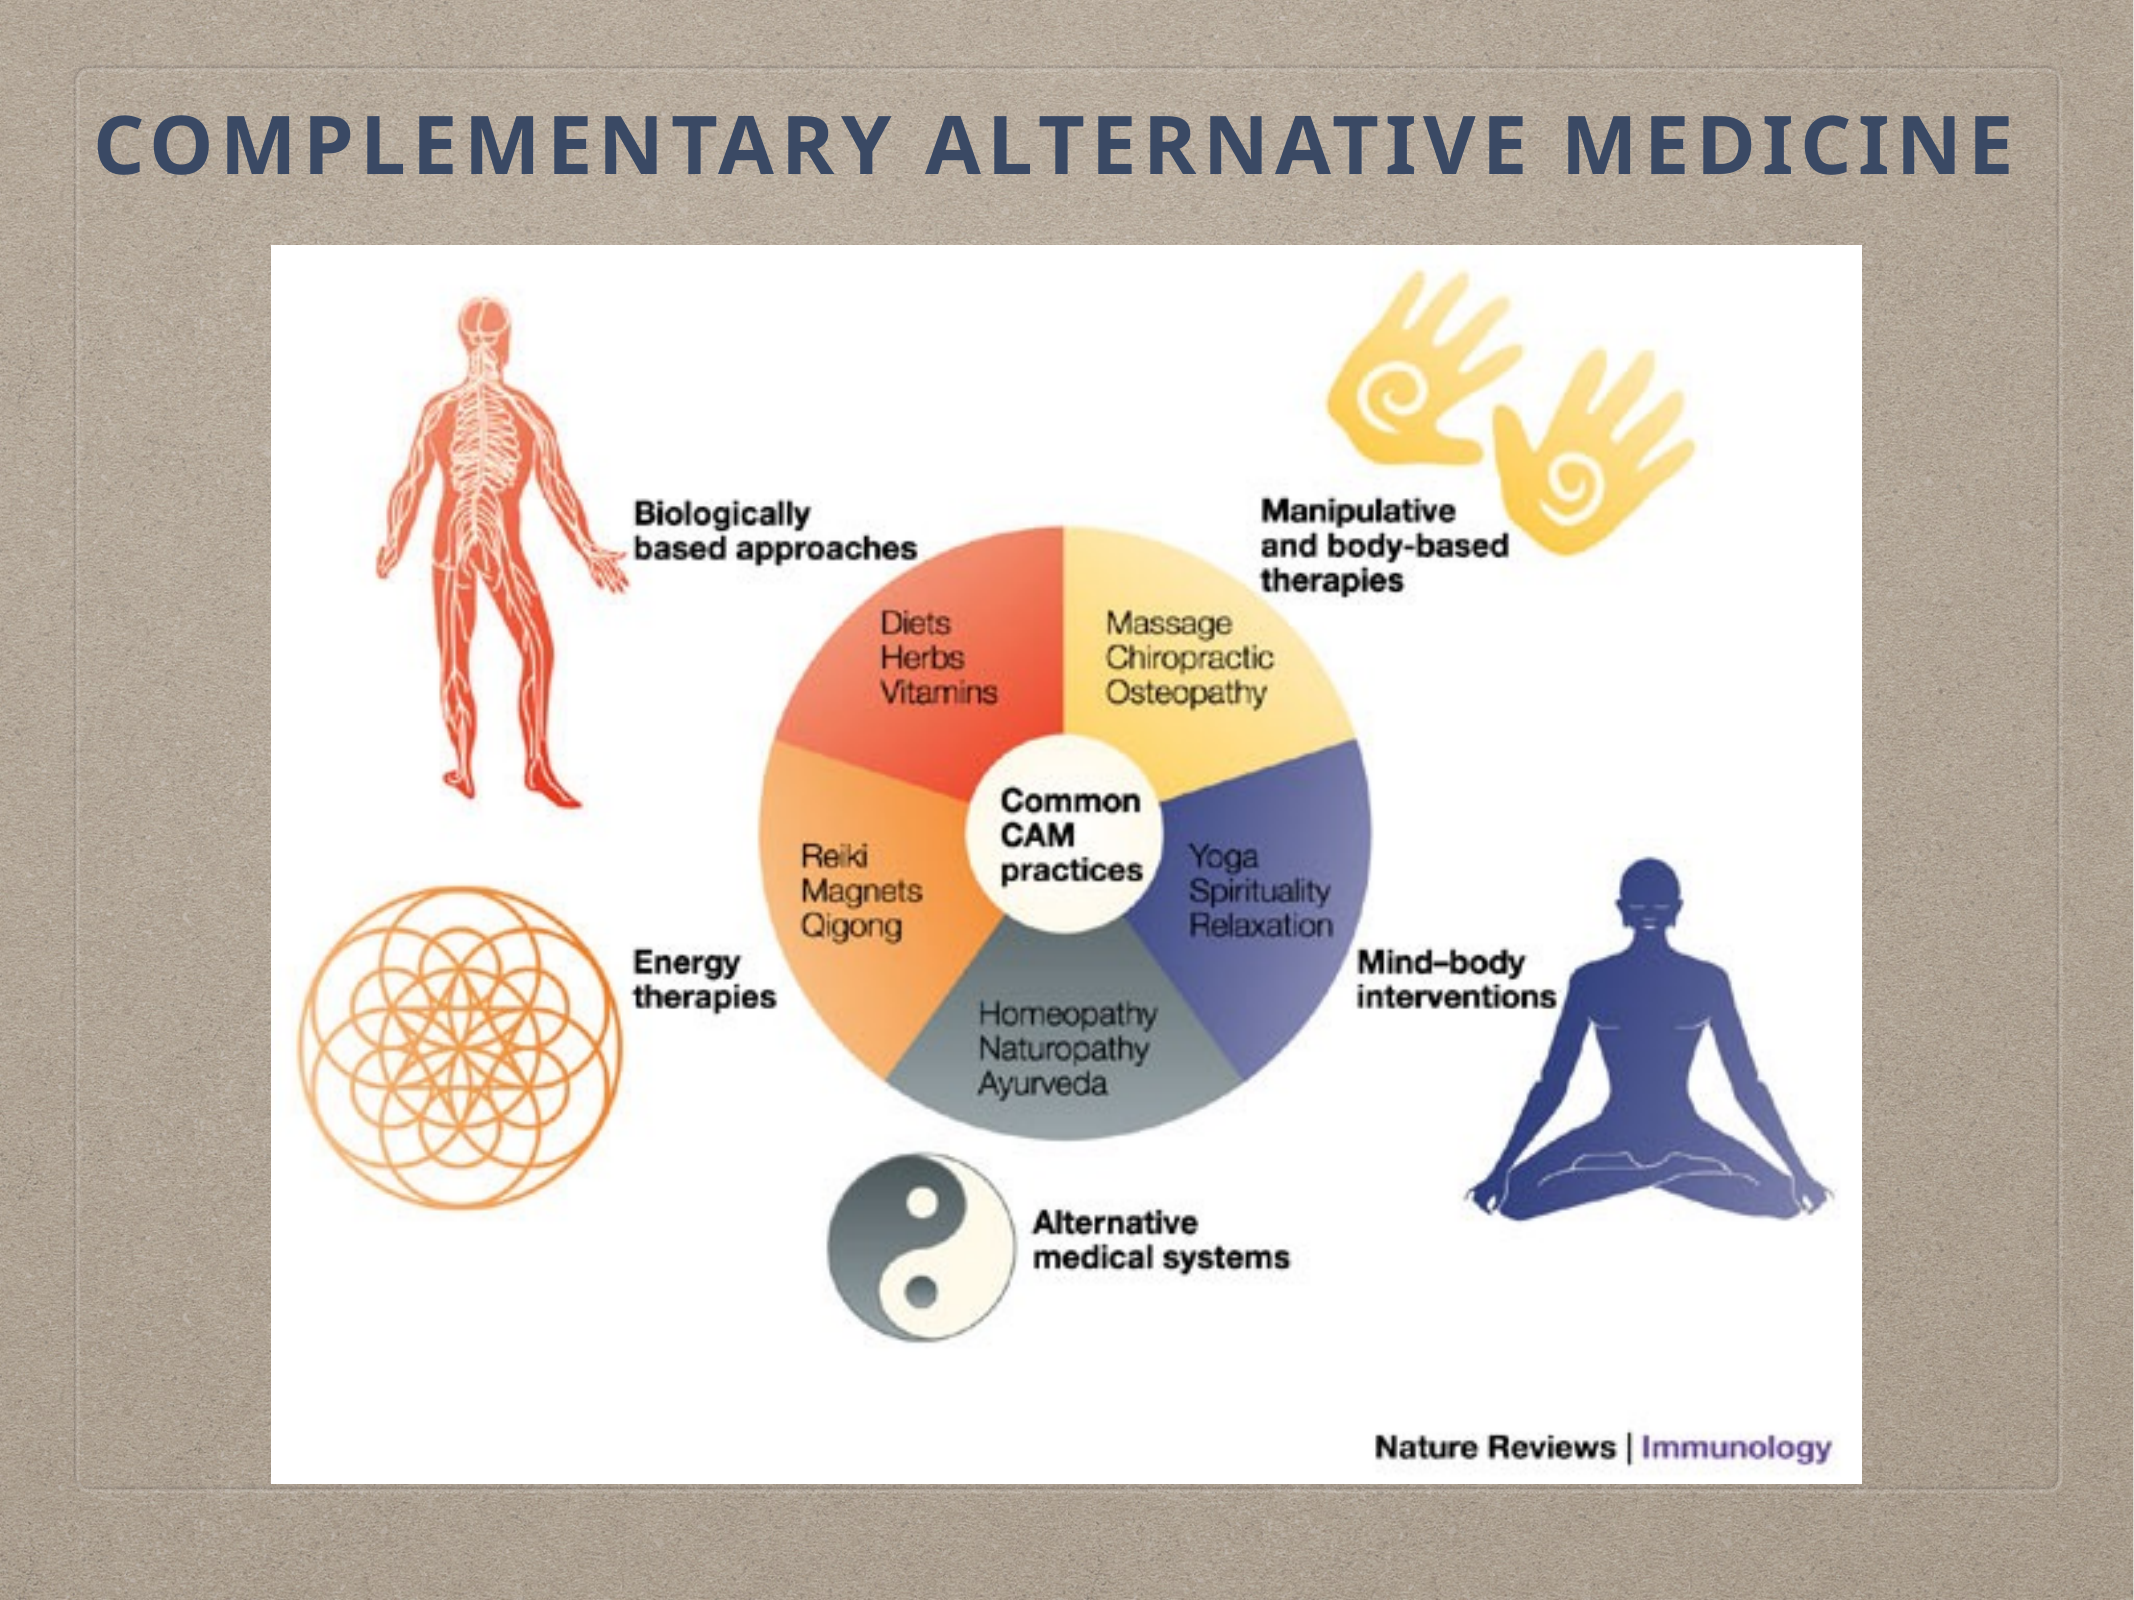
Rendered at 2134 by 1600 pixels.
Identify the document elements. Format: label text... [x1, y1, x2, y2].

title Complementary Alternative Medicine [84, 103, 2069, 249]
picture [0, 0, 2134, 1600]
